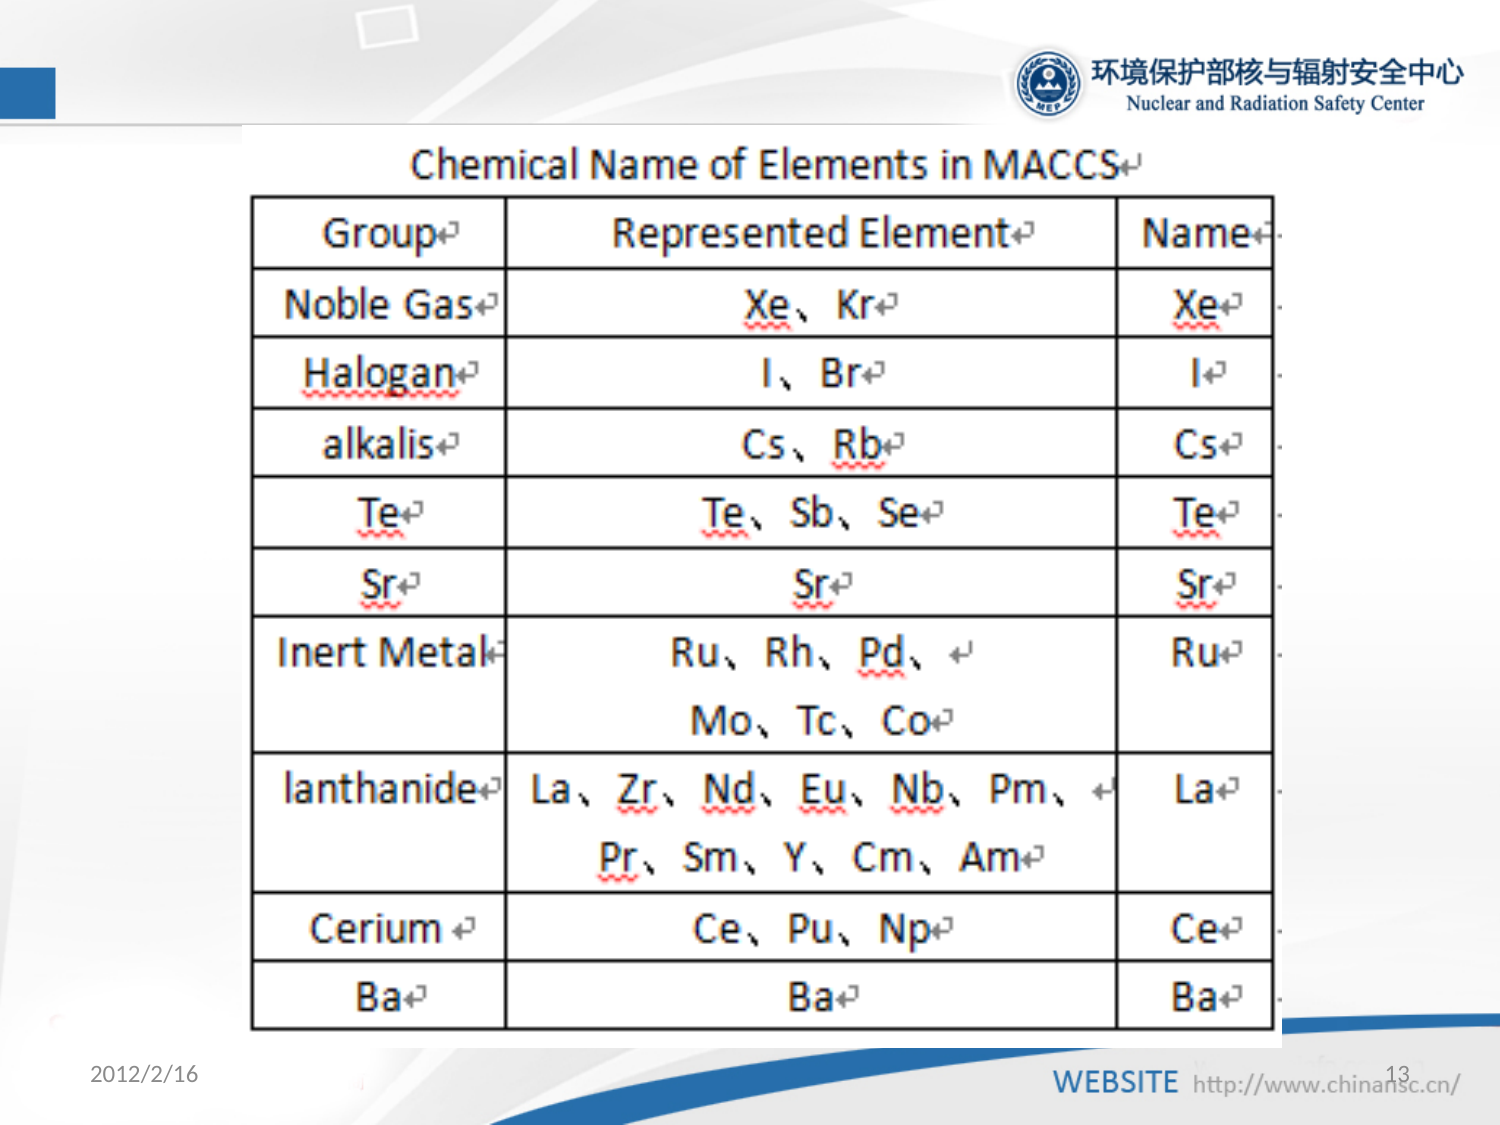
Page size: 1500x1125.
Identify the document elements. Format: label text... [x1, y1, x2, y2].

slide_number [75, 1042, 425, 1103]
slide_number 13 [1074, 1042, 1425, 1103]
picture [0, 0, 1500, 1125]
